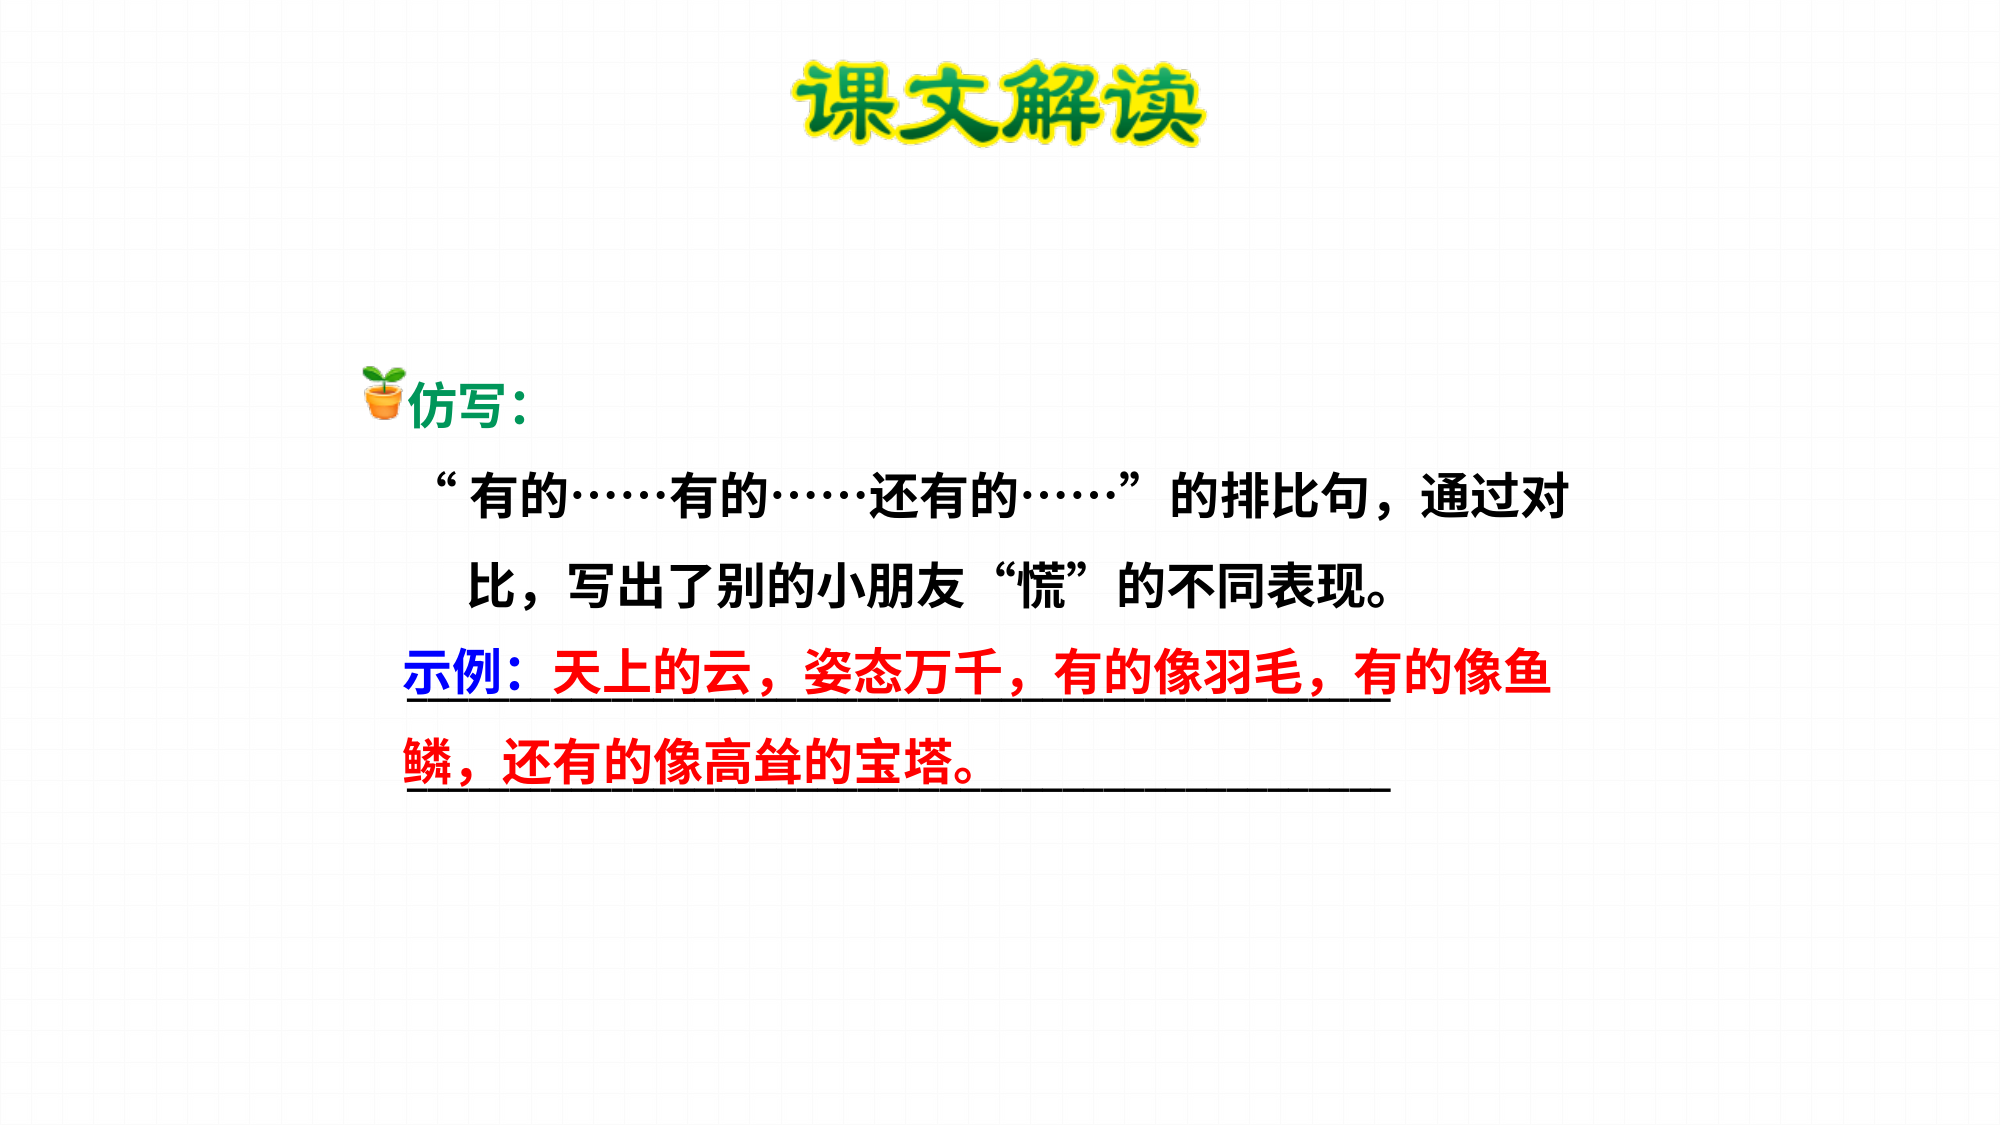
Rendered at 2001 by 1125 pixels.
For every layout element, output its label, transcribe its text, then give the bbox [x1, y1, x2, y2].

picture [788, 54, 1214, 154]
text_box 示例：天上的云，姿态万千，有的像羽毛，有的像鱼鳞，还有的像高耸的宝塔。 [388, 603, 1632, 799]
picture [357, 361, 411, 423]
text_box 仿写： “有的……有的……还有的……”的排比句，通过对比，写出了别的小朋友“慌”的不同表现。 ________________________________________________ ________________________________________________ [392, 336, 1654, 892]
